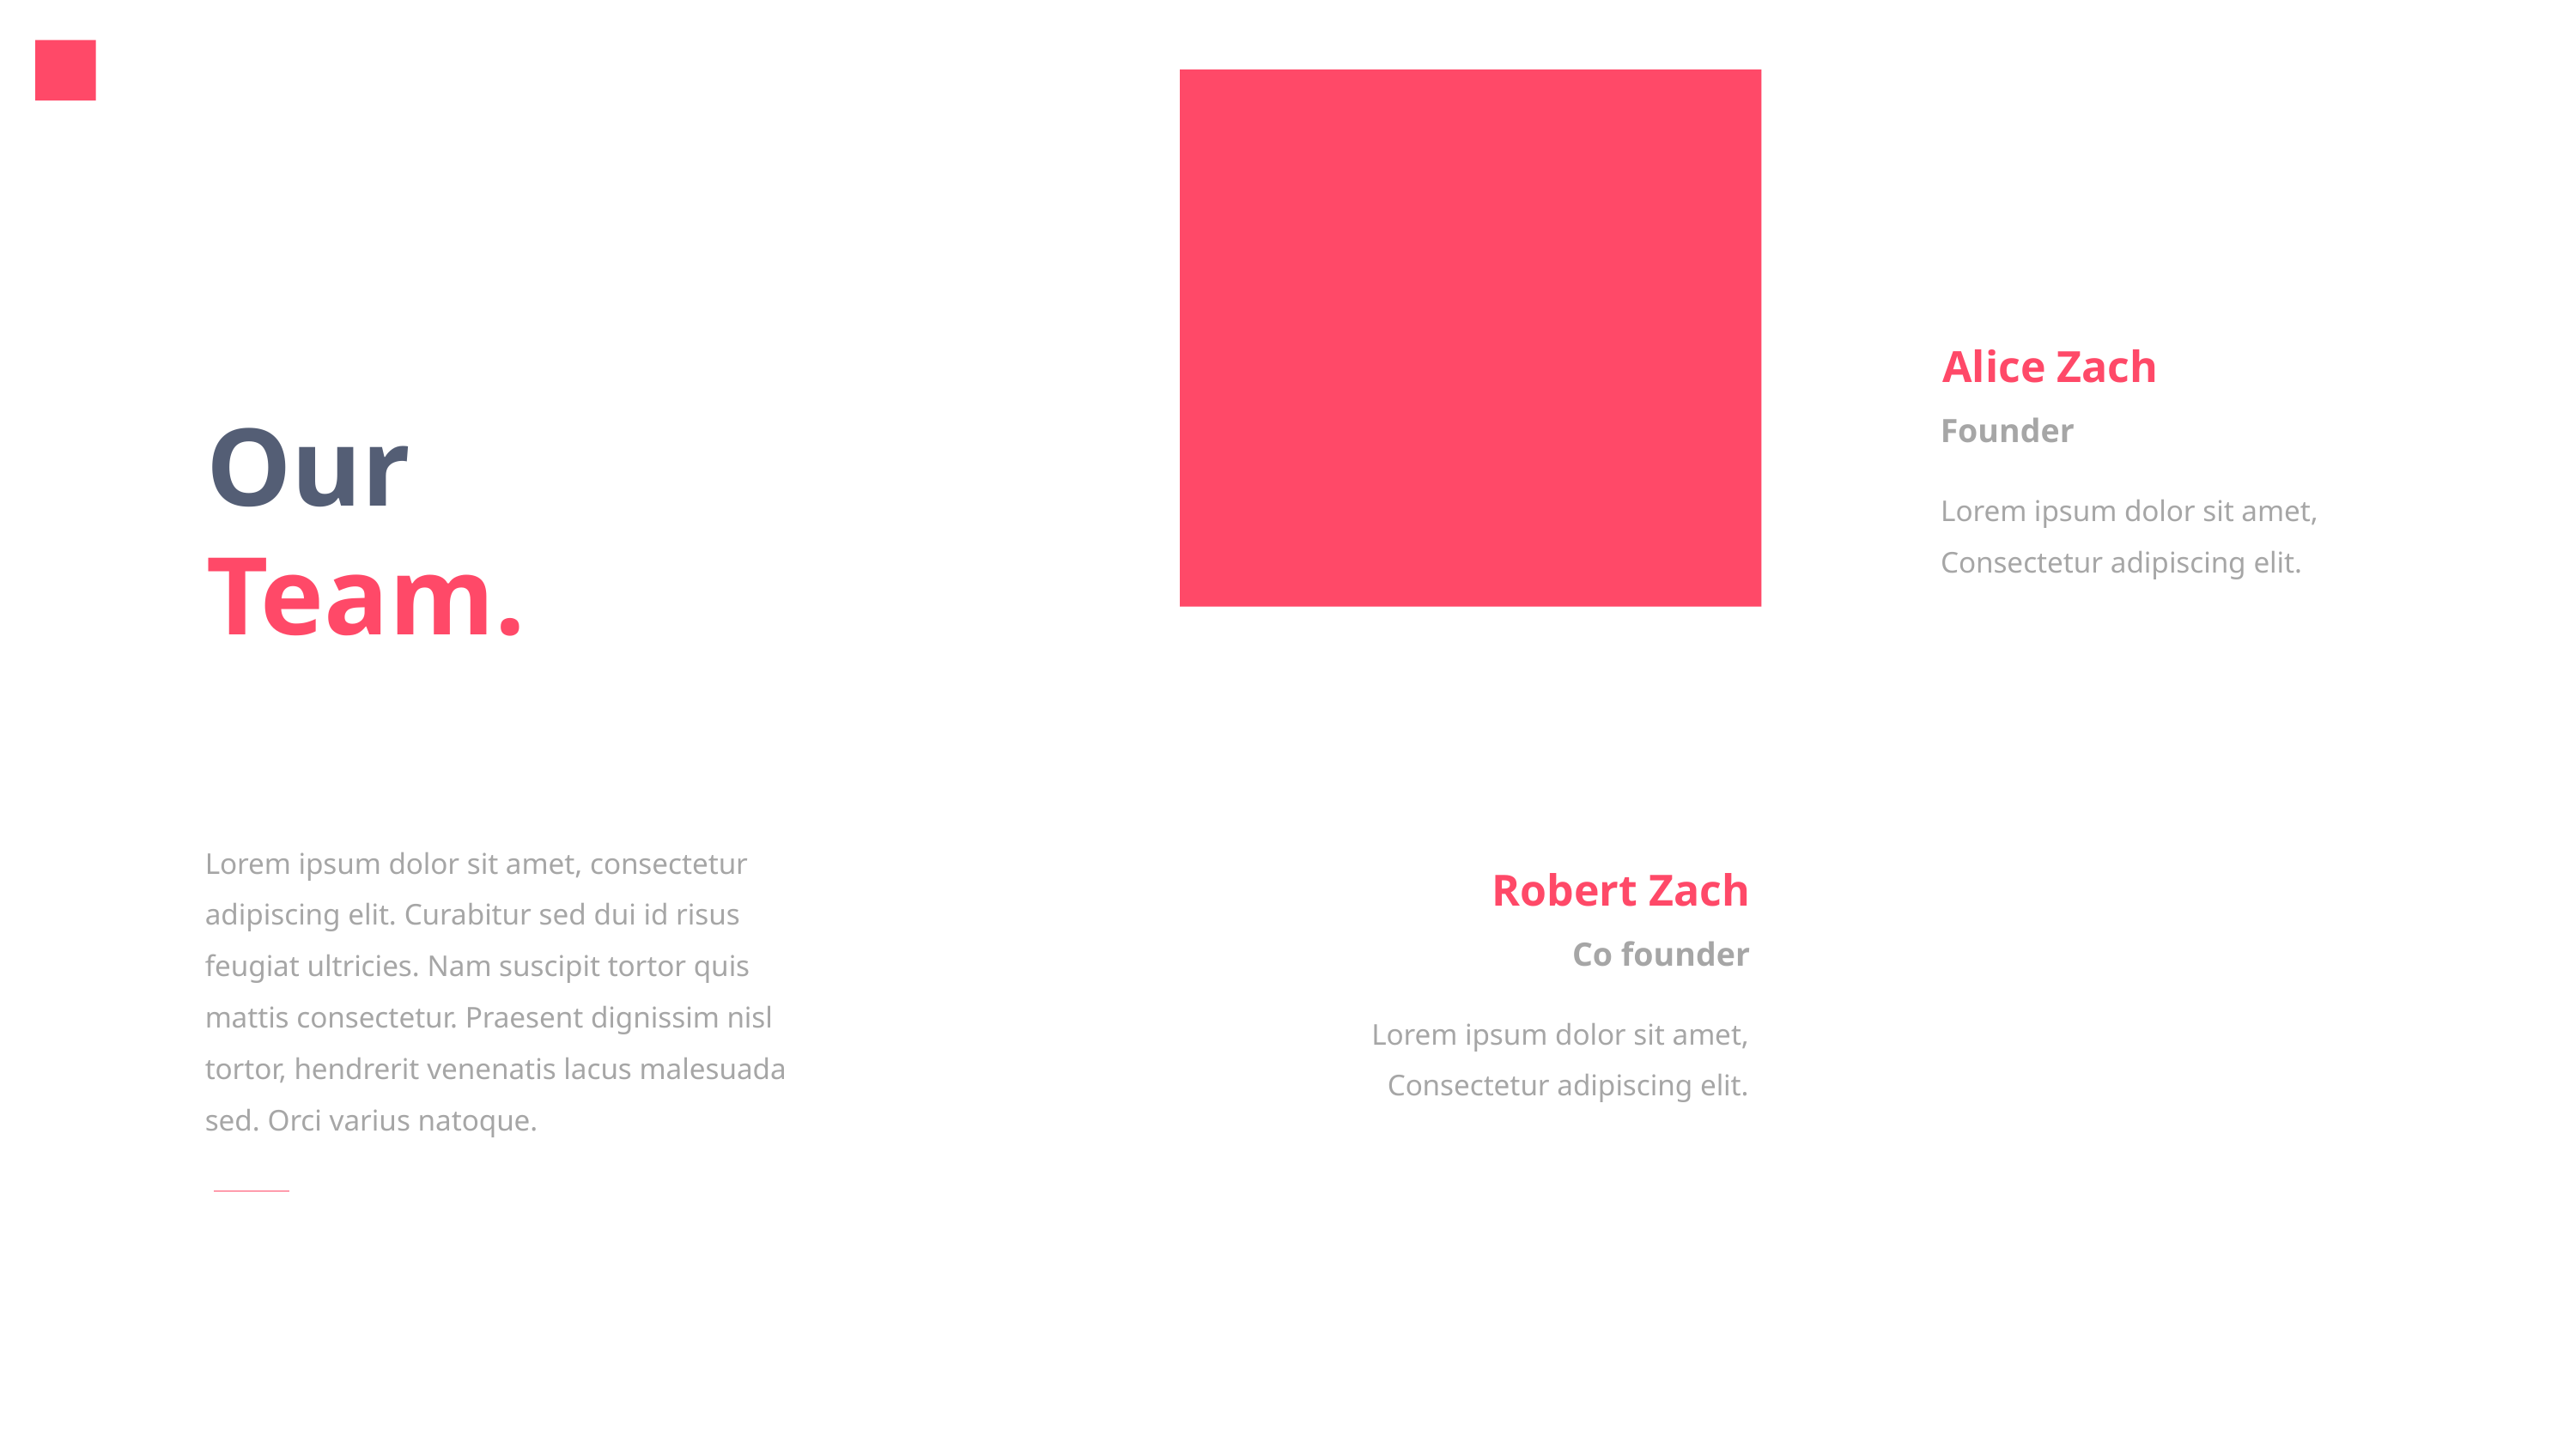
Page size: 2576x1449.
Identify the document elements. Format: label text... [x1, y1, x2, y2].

text_box Lorem ipsum dolor sit amet, Consectetur adipiscing elit. [1358, 992, 1763, 1108]
text_box [34, 39, 97, 101]
text_box Founder [1928, 403, 2087, 456]
text_box Our Team. [193, 391, 538, 663]
text_box Lorem ipsum dolor sit amet, consectetur adipiscing elit. Curabitur sed dui id risus feugiat ultricies. Nam suscipit tortor quis mattis consectetur. Praesent dignissim nisl tortor, hendrerit venenatis lacus malesuada sed. Orci varius natoque. [192, 822, 801, 1143]
text_box Lorem ipsum dolor sit amet, Consectetur adipiscing elit. [1928, 469, 2332, 585]
picture [1313, 192, 2383, 1256]
text_box Co founder [1559, 927, 1763, 979]
text_box Alice Zach [1929, 333, 2172, 398]
text_box [1179, 69, 1762, 608]
text_box Robert Zach [1479, 857, 1763, 921]
